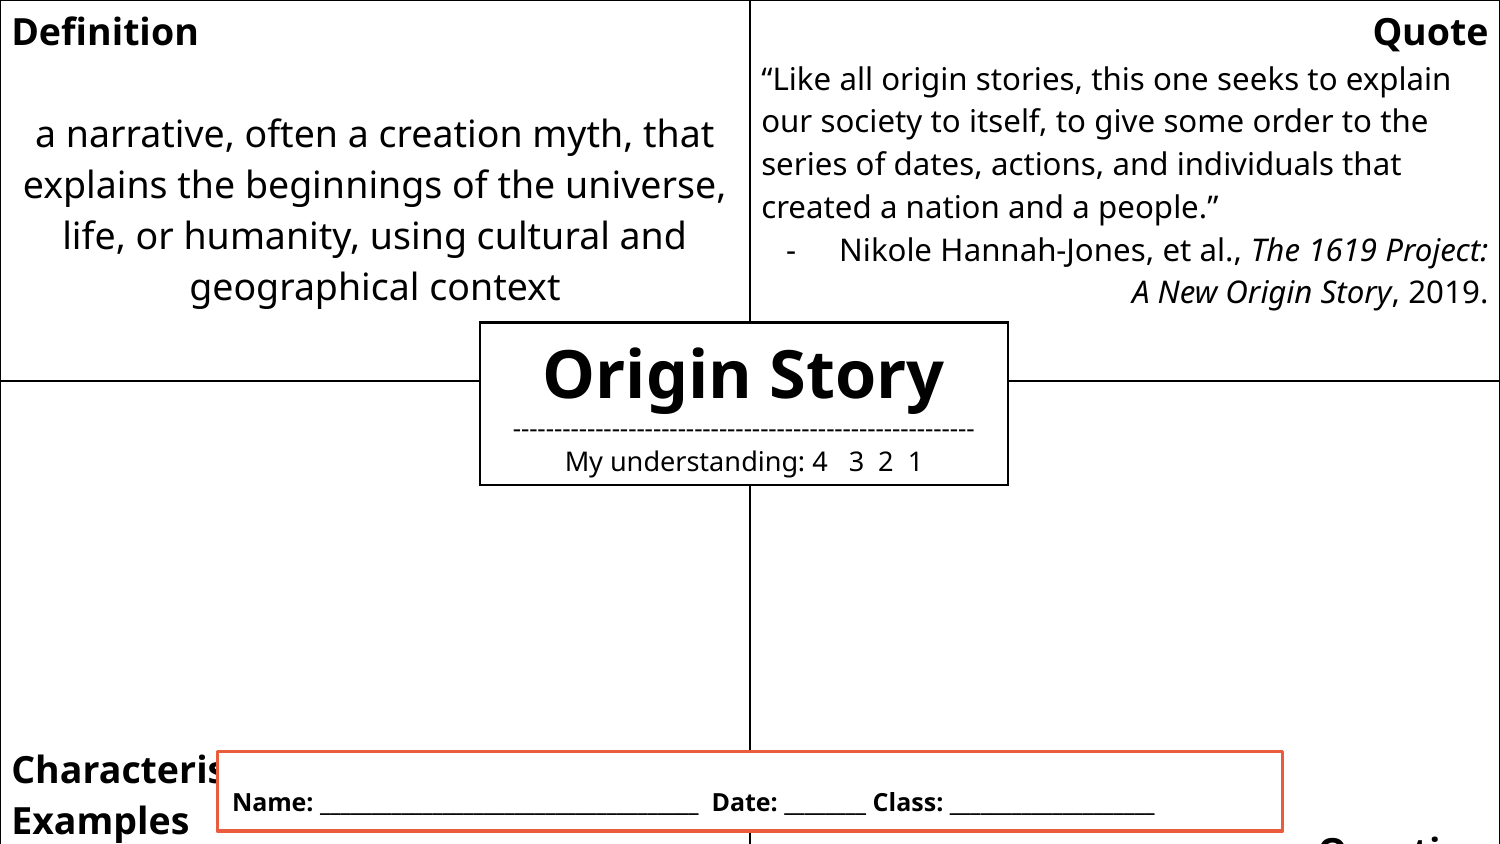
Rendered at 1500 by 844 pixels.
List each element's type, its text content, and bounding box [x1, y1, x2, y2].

table_header Definition a narrative, often a creation myth, that explains the beginnings of the universe, life, or humanity, using cultural and geographical context [1, 1, 749, 380]
table_cell Characteristics/ Examples [1, 382, 749, 844]
table_cell Question [751, 382, 1499, 844]
table_header Quote “Like all origin stories, this one seeks to explain our society to itself, to give some order to the series of dates, actions, and individuals that created a nation and a people.” Nikole Hannah-Jones, et al., The 1619 Project: A New Origin Story, 2019. [751, 1, 1499, 380]
text_box Origin Story -------------------------------------------------------- My understanding: 4 3 2 1 [480, 322, 1008, 486]
text_box Name: _____________________________________ Date: ________ Class: ____________________ [217, 751, 1283, 832]
